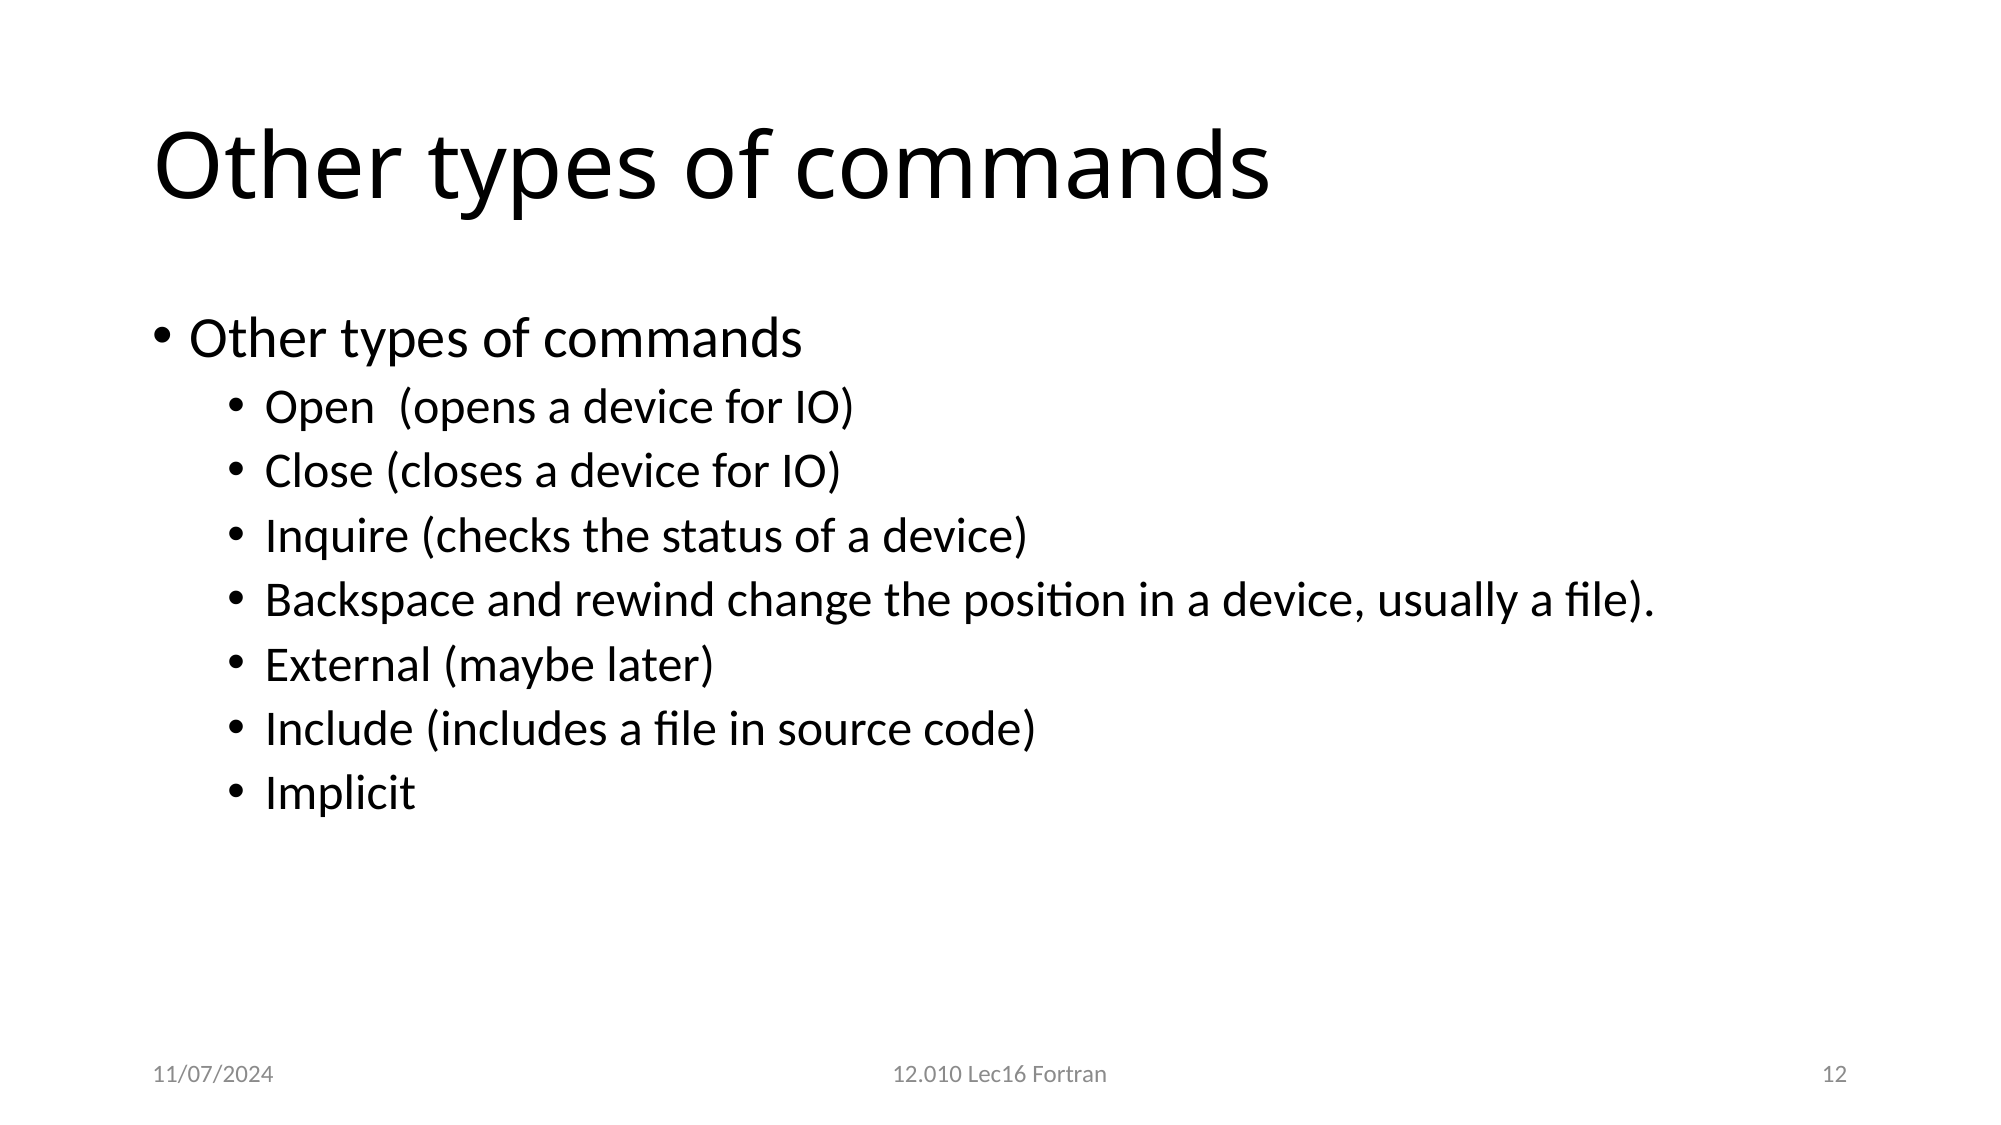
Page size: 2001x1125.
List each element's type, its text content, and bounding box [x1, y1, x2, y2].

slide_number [137, 1042, 588, 1103]
title Other types of commands [137, 59, 1863, 278]
footer 12.010 Lec16 Fortran [662, 1042, 1338, 1103]
slide_number 12 [1412, 1042, 1863, 1103]
list Other types of commands Open (opens a device for IO) Close (closes a device for IO) Inquire (checks the status of a device) Backspace and rewind change the position in a device, usually a file). External (maybe later) Include (includes a file in source code) Implicit [137, 299, 1863, 1014]
